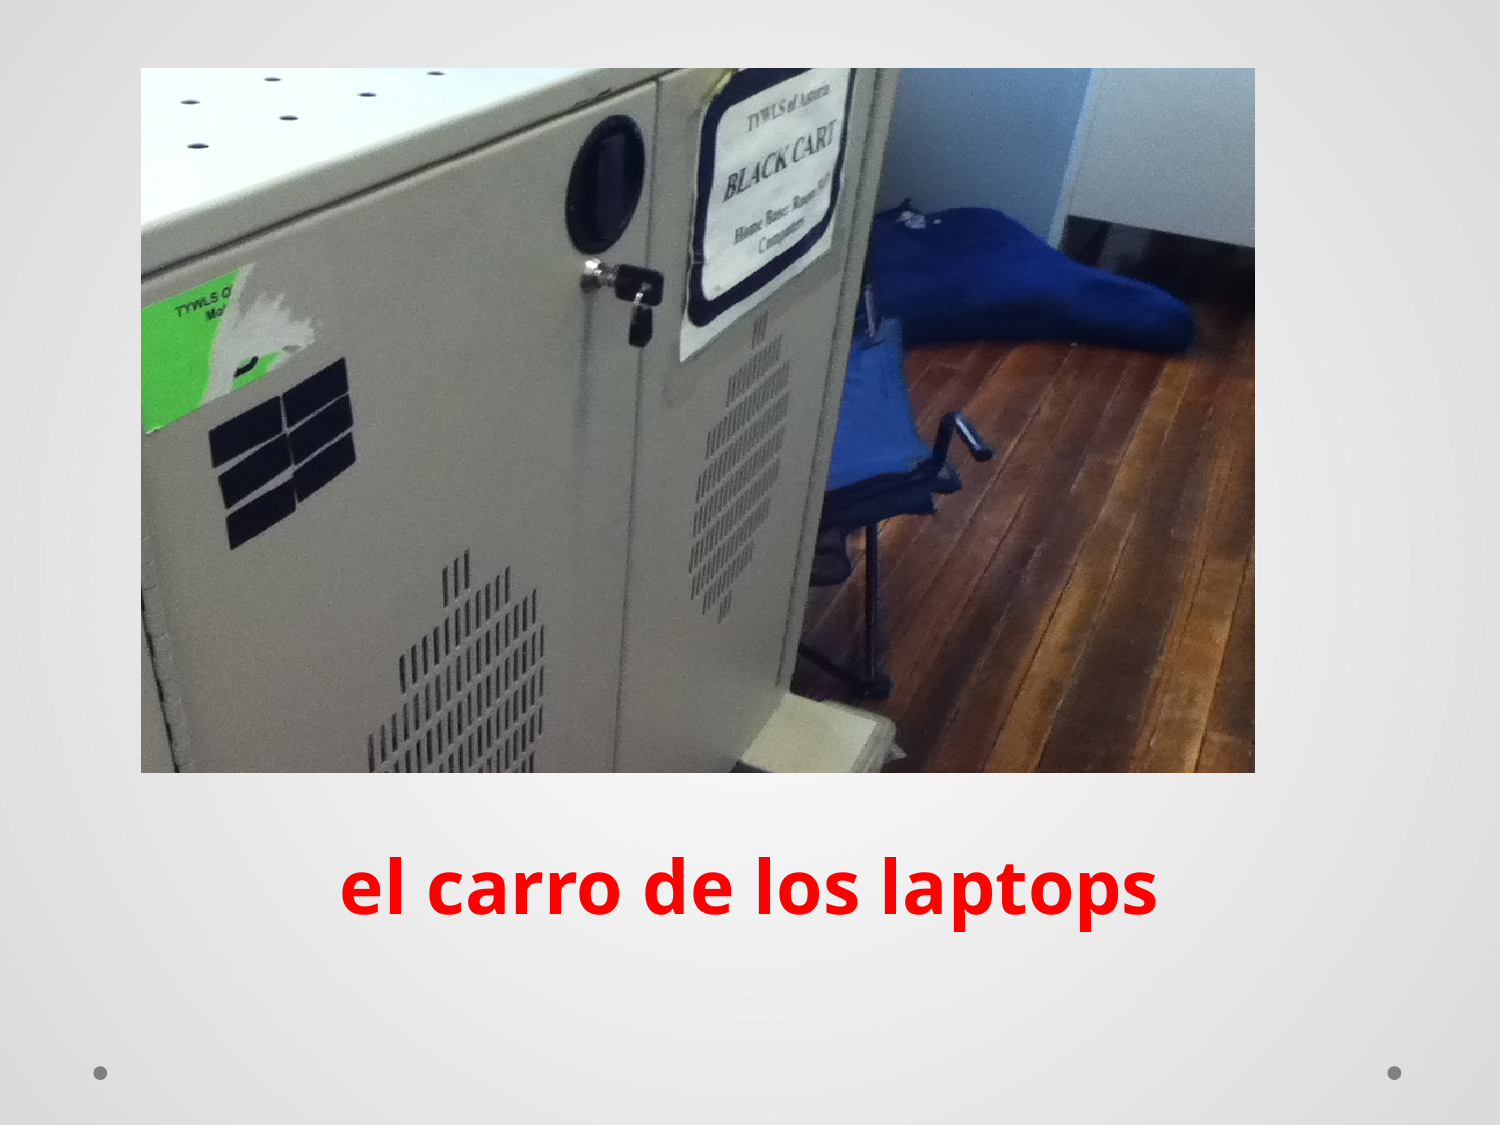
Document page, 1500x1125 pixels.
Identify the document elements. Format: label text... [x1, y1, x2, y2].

text_box el carro de los laptops [224, 832, 1275, 976]
picture [141, 68, 1255, 773]
